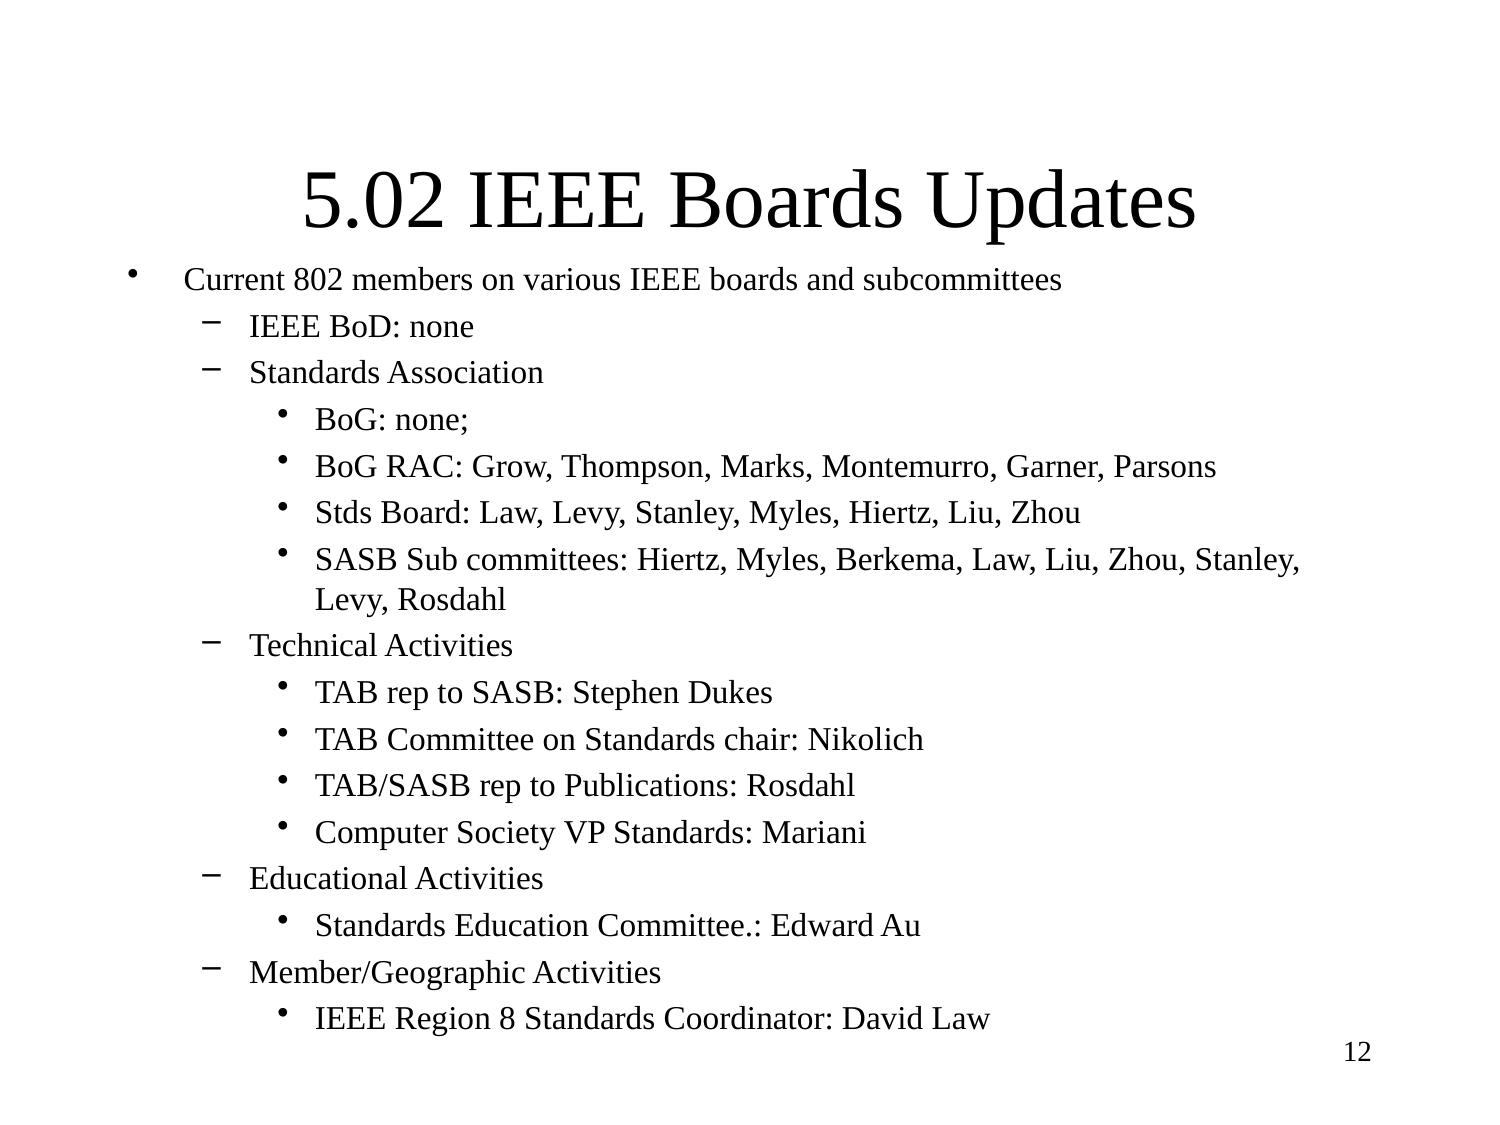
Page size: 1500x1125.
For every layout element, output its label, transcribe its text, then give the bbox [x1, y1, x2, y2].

title 5.02 IEEE Boards Updates [112, 99, 1388, 249]
slide_number 12 [1074, 1024, 1388, 1101]
list Current 802 members on various IEEE boards and subcommittees IEEE BoD: none Standards Association BoG: none; BoG RAC: Grow, Thompson, Marks, Montemurro, Garner, Parsons Stds Board: Law, Levy, Stanley, Myles, Hiertz, Liu, Zhou SASB Sub committees: Hiertz, Myles, Berkema, Law, Liu, Zhou, Stanley, Levy, Rosdahl Technical Activities TAB rep to SASB: Stephen Dukes TAB Committee on Standards chair: Nikolich TAB/SASB rep to Publications: Rosdahl Computer Society VP Standards: Mariani Educational Activities Standards Education Committee.: Edward Au Member/Geographic Activities IEEE Region 8 Standards Coordinator: David Law [111, 249, 1388, 926]
